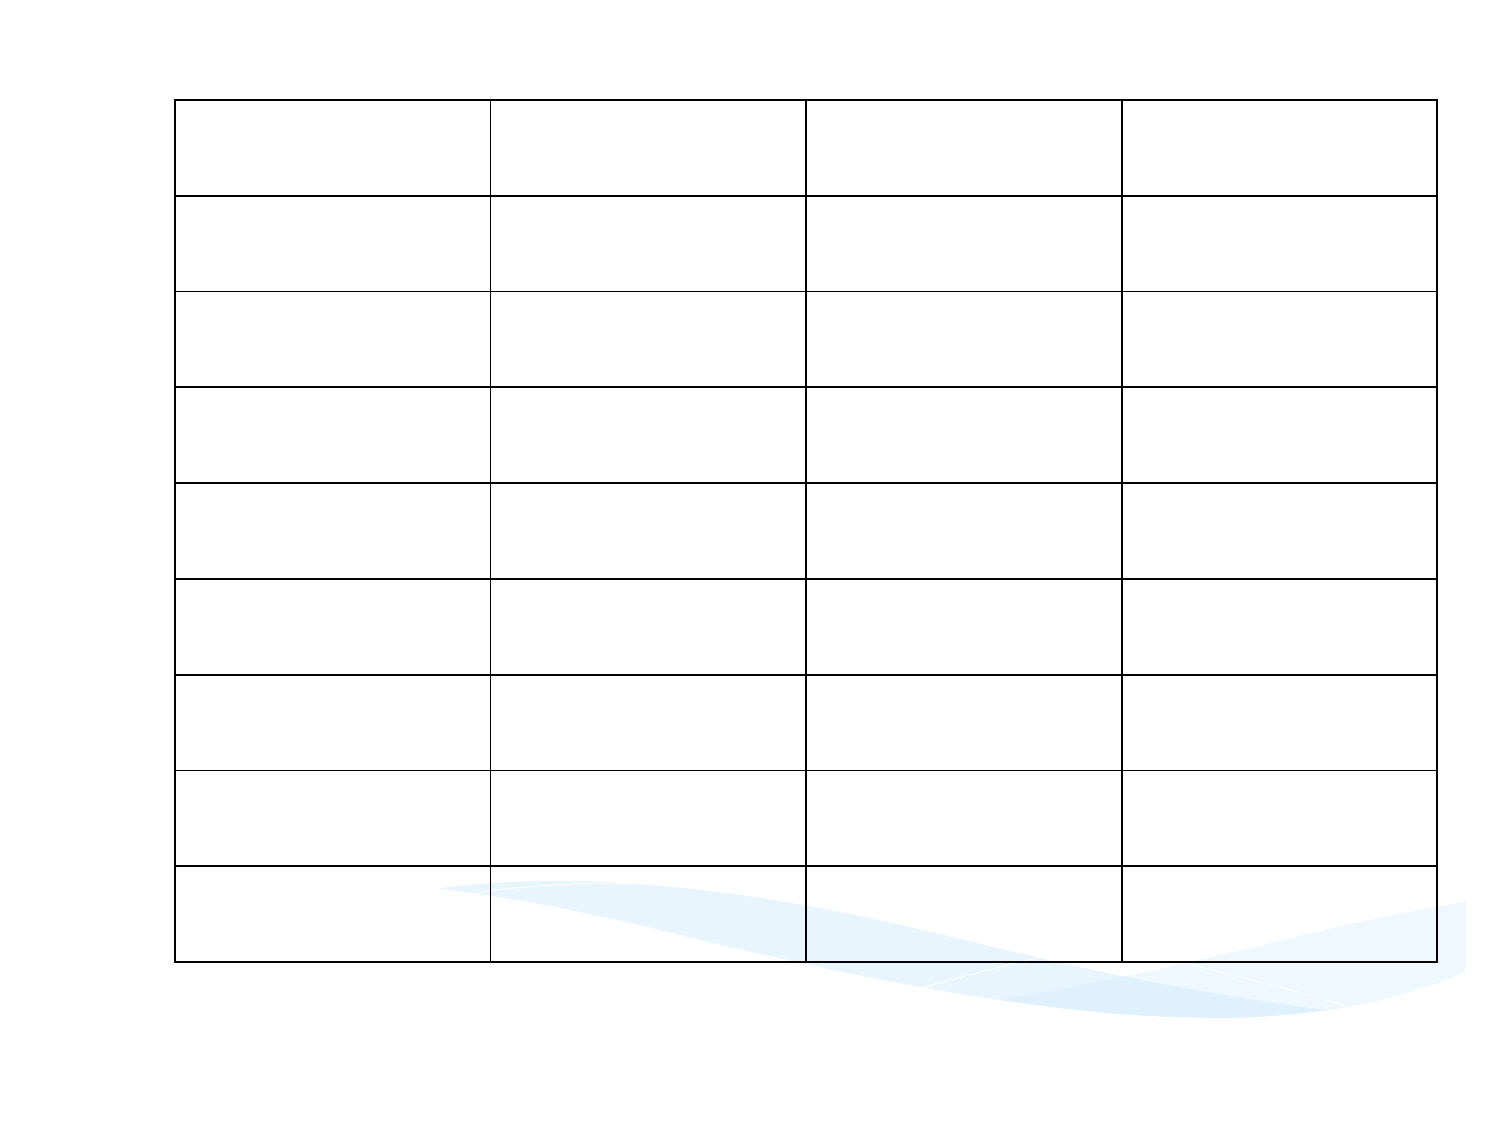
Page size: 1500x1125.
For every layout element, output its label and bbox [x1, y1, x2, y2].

table_header [807, 101, 1121, 195]
table_cell [491, 771, 805, 865]
table_cell [807, 771, 1121, 865]
table_cell [807, 484, 1121, 578]
table_cell [491, 676, 805, 770]
table_cell [176, 867, 490, 961]
table_header [1123, 101, 1436, 195]
table_cell [176, 388, 490, 482]
table_cell [1123, 676, 1436, 770]
table_cell [176, 292, 490, 386]
table_cell [1123, 388, 1436, 482]
table_cell [807, 292, 1121, 386]
table_cell [1123, 197, 1436, 291]
table_cell [1123, 292, 1436, 386]
table_cell [176, 580, 490, 674]
table_cell [807, 867, 1121, 961]
table_cell [176, 484, 490, 578]
table_cell [491, 197, 805, 291]
table_cell [807, 580, 1121, 674]
table_cell [491, 292, 805, 386]
table_header [176, 101, 490, 195]
table_cell [491, 388, 805, 482]
table_cell [176, 197, 490, 291]
table_cell [1123, 484, 1436, 578]
table_cell [176, 676, 490, 770]
table_cell [1123, 867, 1436, 961]
table_cell [491, 867, 805, 961]
table_cell [491, 580, 805, 674]
table_cell [807, 676, 1121, 770]
table_cell [807, 197, 1121, 291]
table_cell [176, 771, 490, 865]
table_cell [1123, 580, 1436, 674]
table_cell [1123, 771, 1436, 865]
table_cell [491, 484, 805, 578]
table_header [491, 101, 805, 195]
table_cell [807, 388, 1121, 482]
